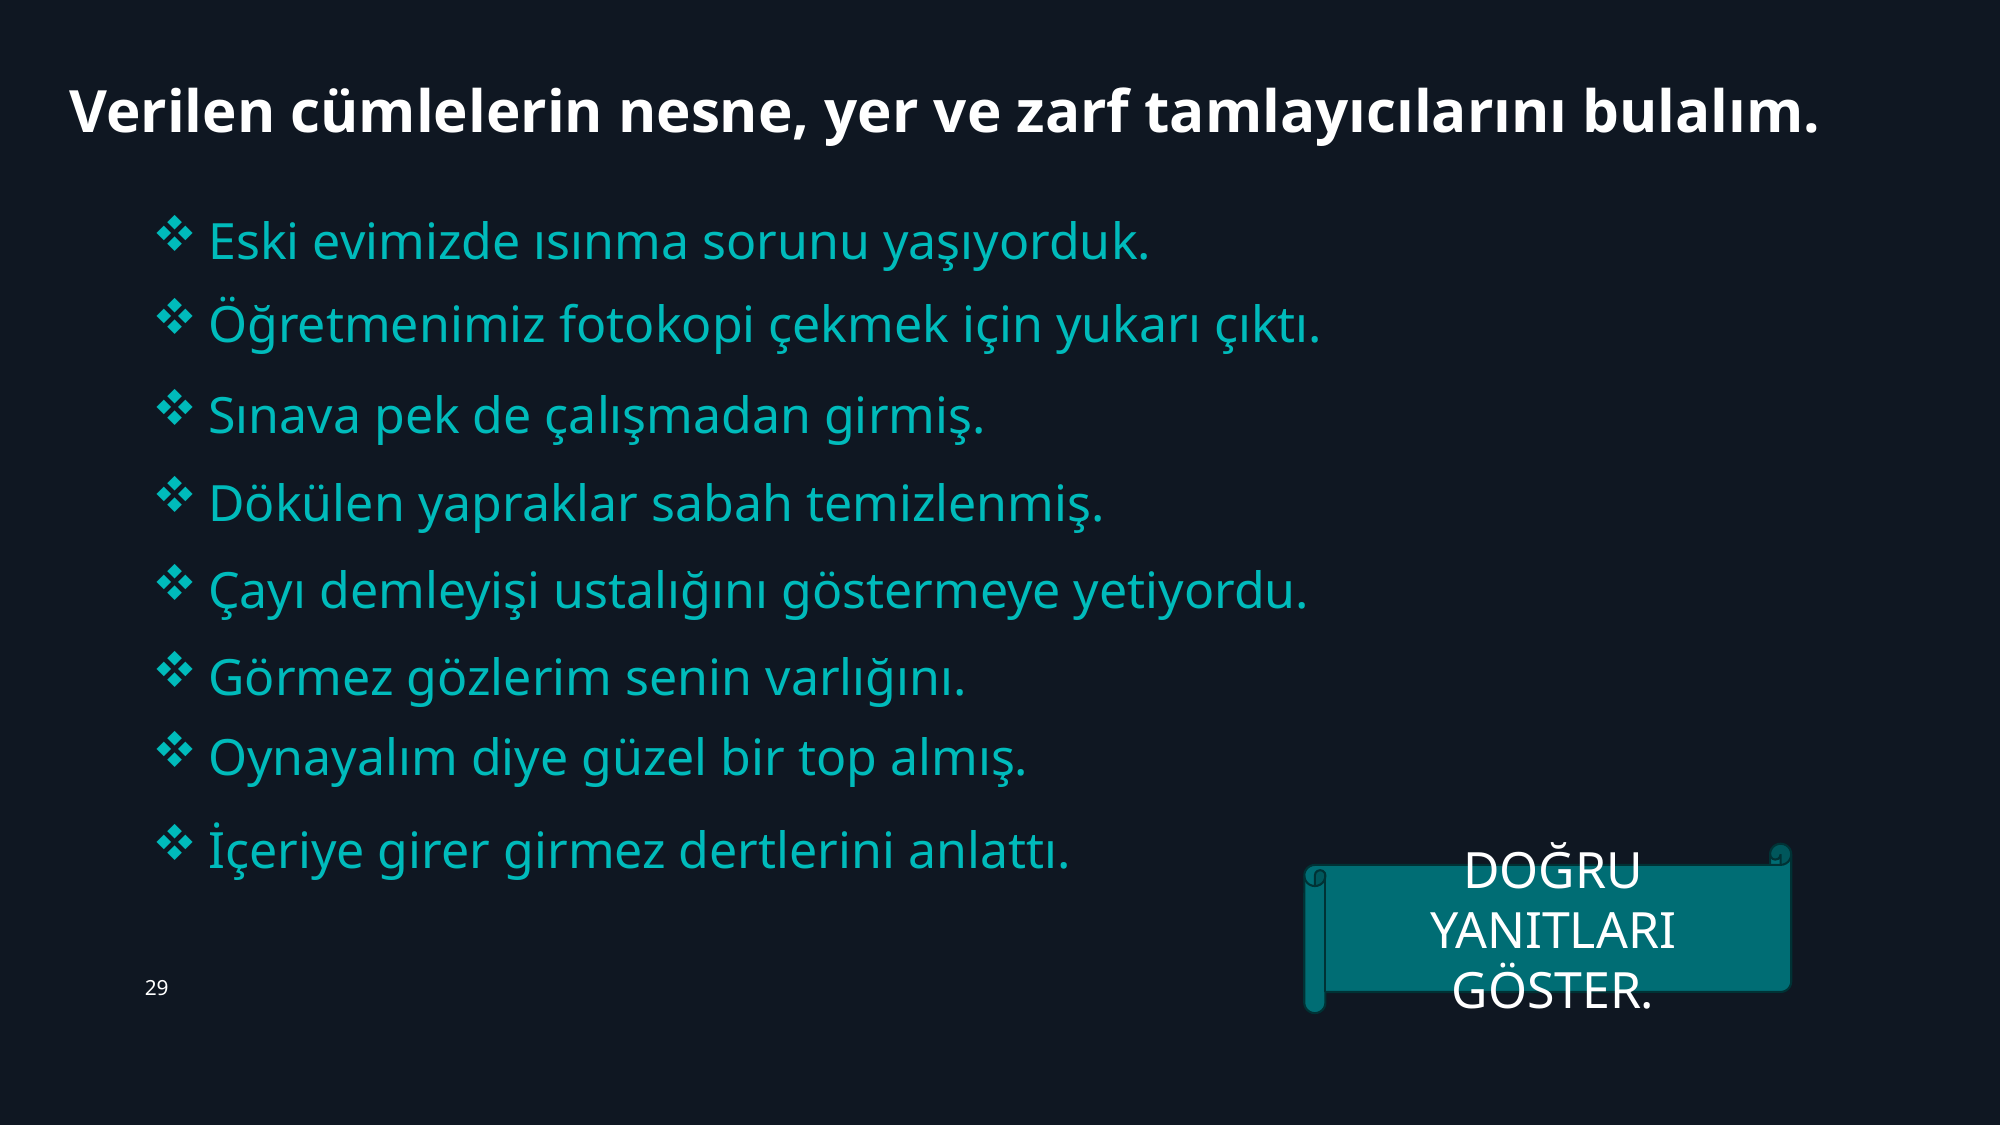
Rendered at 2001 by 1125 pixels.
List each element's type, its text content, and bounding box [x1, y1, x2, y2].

text_box Oynayalım diye güzel bir top almış. [137, 718, 1750, 794]
text_box Dökülen yapraklar sabah temizlenmiş. [137, 463, 1750, 539]
text_box Öğretmenimiz fotokopi çekmek için yukarı çıktı. [137, 284, 1750, 360]
text_box Görmez gözlerim senin varlığını. [137, 638, 1750, 713]
slide_number 29 [127, 964, 186, 1014]
text_box DOĞRU YANITLARI GÖSTER. [1303, 842, 1793, 1015]
text_box Sınava pek de çalışmadan girmiş. [137, 376, 1750, 452]
text_box Çayı demleyişi ustalığını göstermeye yetiyordu. [137, 550, 1750, 626]
title Verilen cümlelerin nesne, yer ve zarf tamlayıcılarını bulalım. [54, 59, 1937, 167]
text_box İçeriye girer girmez dertlerini anlattı. [137, 810, 1750, 886]
text_box Eski evimizde ısınma sorunu yaşıyorduk. [137, 202, 1750, 277]
